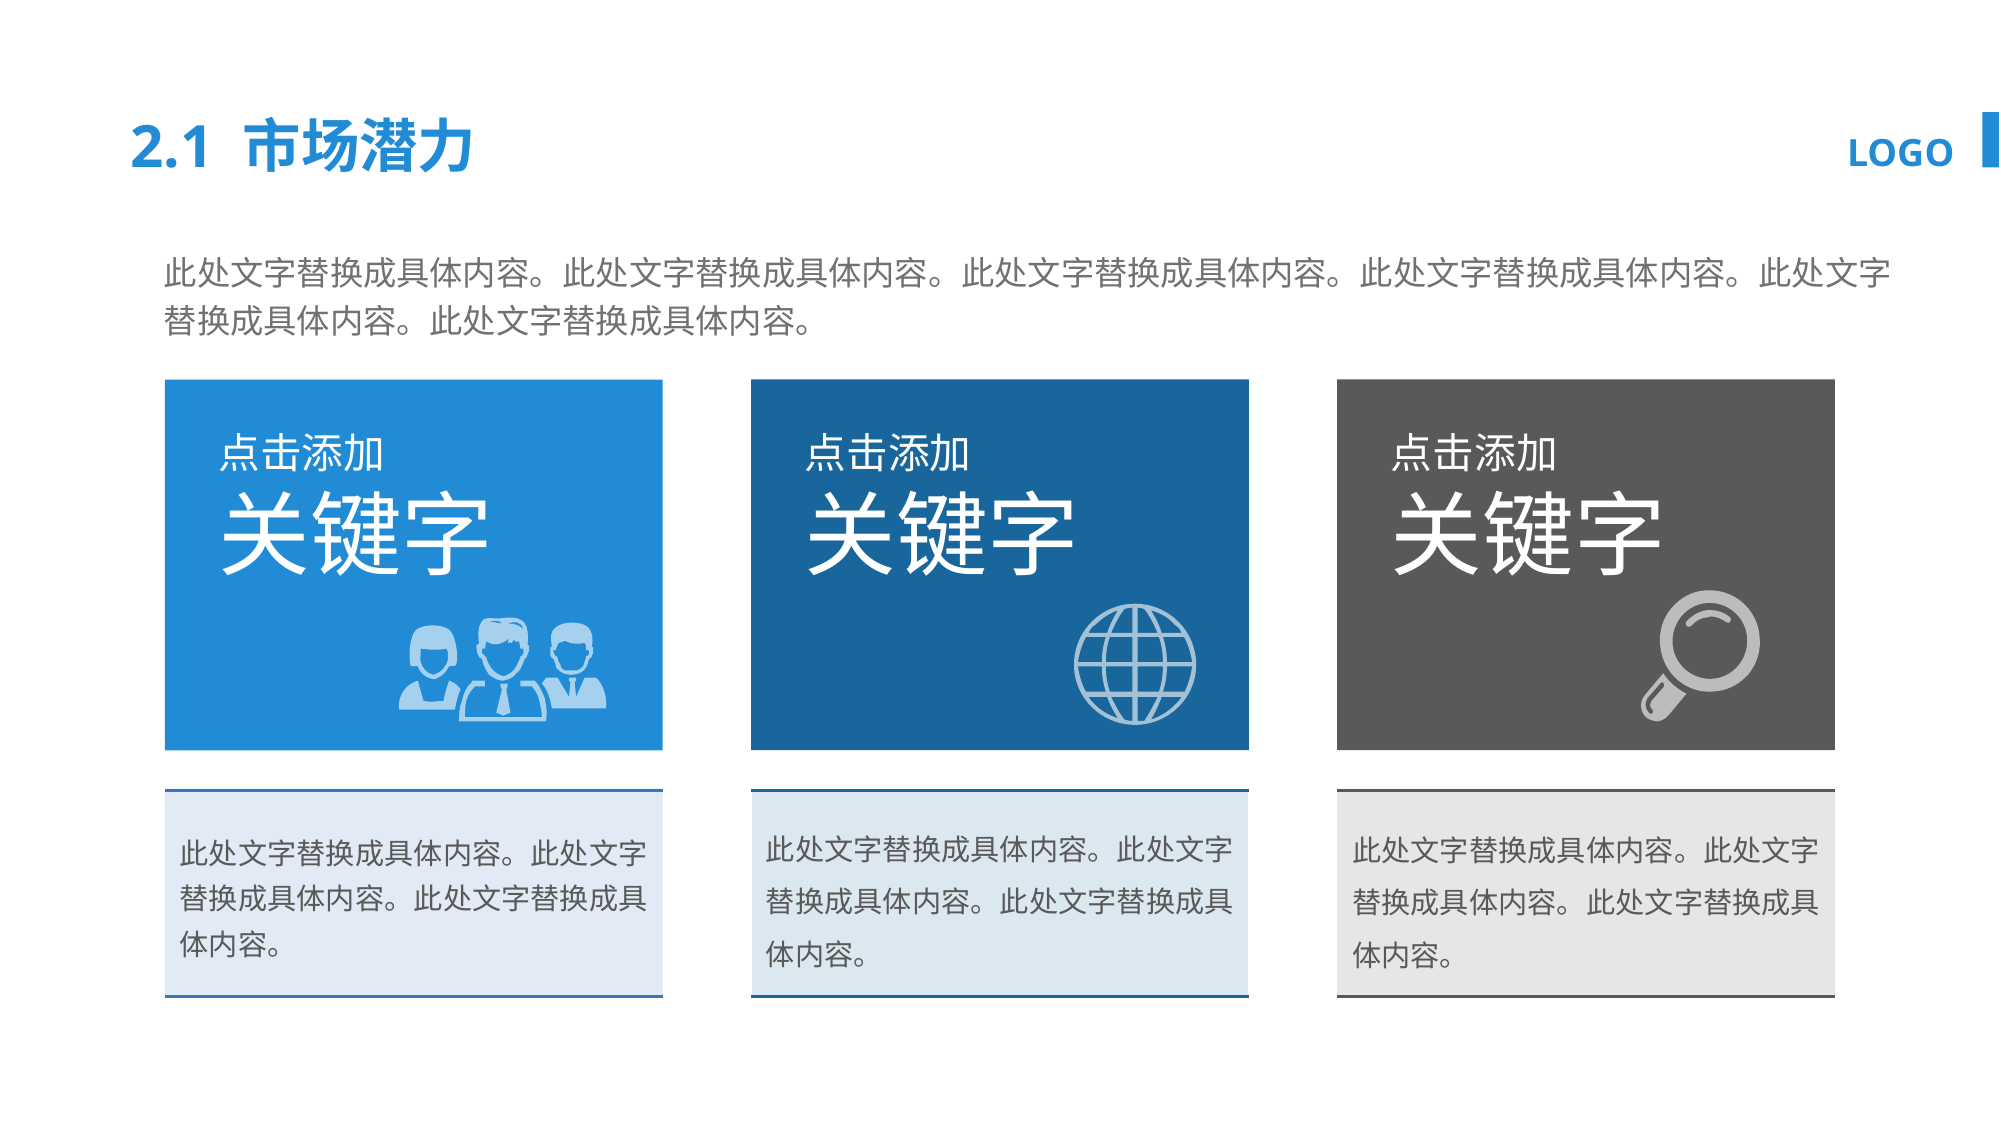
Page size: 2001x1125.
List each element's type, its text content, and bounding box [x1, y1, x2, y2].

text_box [1337, 379, 1835, 998]
text_box 此处文字替换成具体内容。此处文字替换成具体内容。此处文字替换成具体内容。此处文字替换成具体内容。此处文字替换成具体内容。此处文字替换成具体内容。 [149, 236, 1939, 348]
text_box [751, 379, 1249, 998]
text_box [164, 379, 663, 998]
text_box 2.1 市场潜力 [130, 104, 476, 187]
